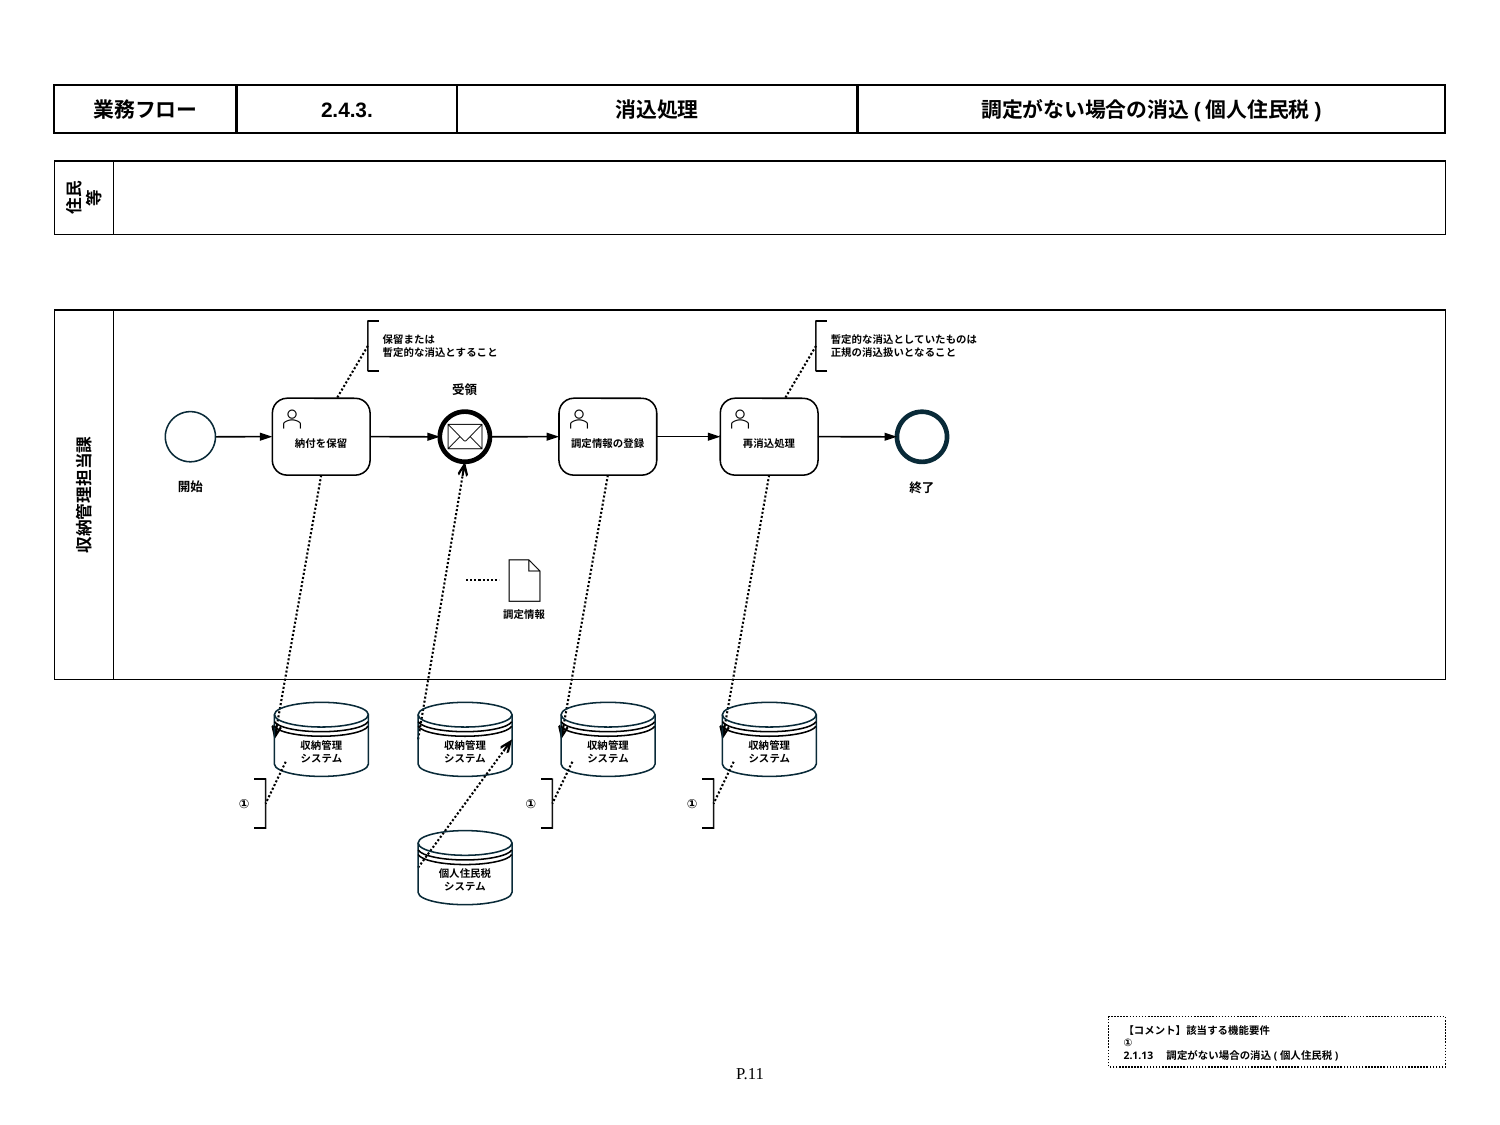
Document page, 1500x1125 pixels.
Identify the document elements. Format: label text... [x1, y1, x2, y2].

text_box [558, 397, 658, 476]
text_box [560, 701, 656, 777]
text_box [417, 830, 513, 906]
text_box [721, 701, 817, 777]
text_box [53, 309, 1447, 681]
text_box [336, 320, 611, 399]
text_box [417, 701, 513, 777]
slide_number P.11 [581, 1042, 919, 1103]
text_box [53, 160, 1447, 236]
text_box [273, 701, 369, 777]
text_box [442, 554, 606, 648]
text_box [466, 761, 573, 829]
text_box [448, 777, 464, 829]
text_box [271, 397, 371, 476]
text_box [609, 761, 735, 829]
text_box 【コメント】該当する機能要件 ① 2.1.13 調定がない場合の消込(個人住民税) [1107, 1015, 1447, 1068]
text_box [161, 761, 287, 829]
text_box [719, 397, 819, 476]
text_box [53, 84, 1447, 134]
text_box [784, 320, 1059, 399]
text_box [439, 411, 491, 463]
